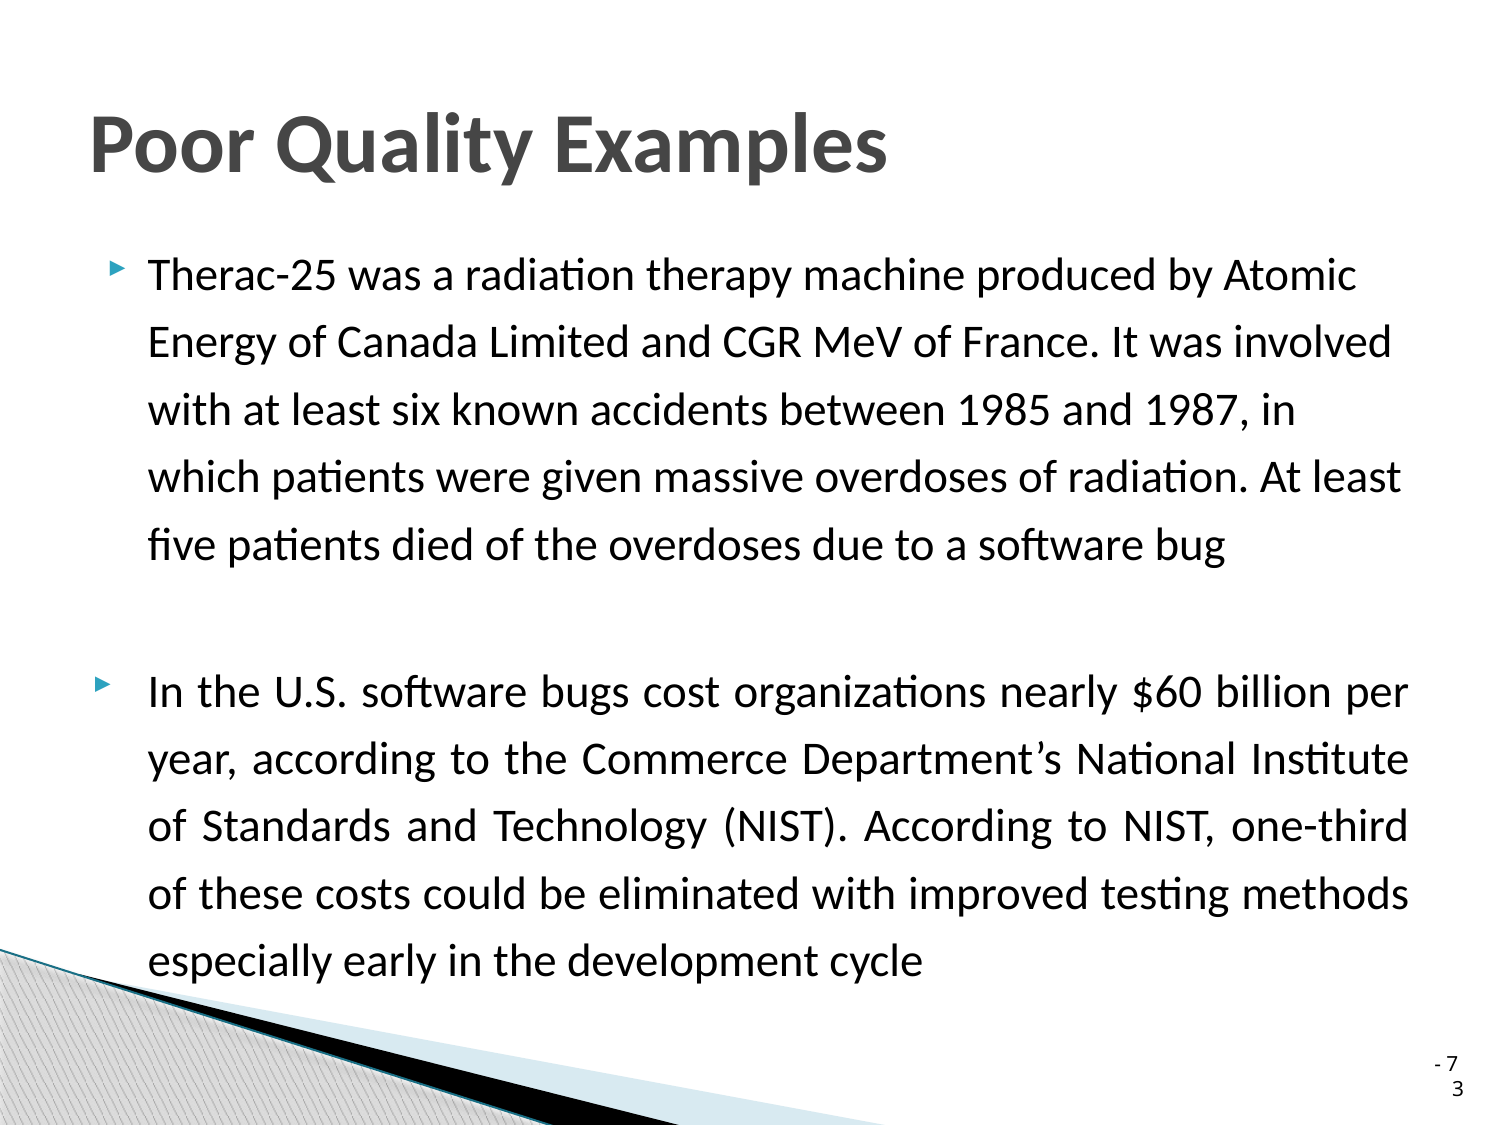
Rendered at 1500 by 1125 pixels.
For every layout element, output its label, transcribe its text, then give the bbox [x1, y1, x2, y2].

title Poor Quality Examples [75, 45, 1425, 224]
slide_number 7 - 3 [1418, 1051, 1479, 1112]
list Therac-25 was a radiation therapy machine produced by Atomic Energy of Canada Limited and CGR MeV of France. It was involved with at least six known accidents between 1985 and 1987, in which patients were given massive overdoses of radiation. At least five patients died of the overdoses due to a software bug In the U.S. software bugs cost organizations nearly $60 billion per year, according to the Commerce Department’s National Institute of Standards and Technology (NIST). According to NIST, one-third of these costs could be eliminated with improved testing methods especially early in the development cycle [75, 224, 1425, 1013]
